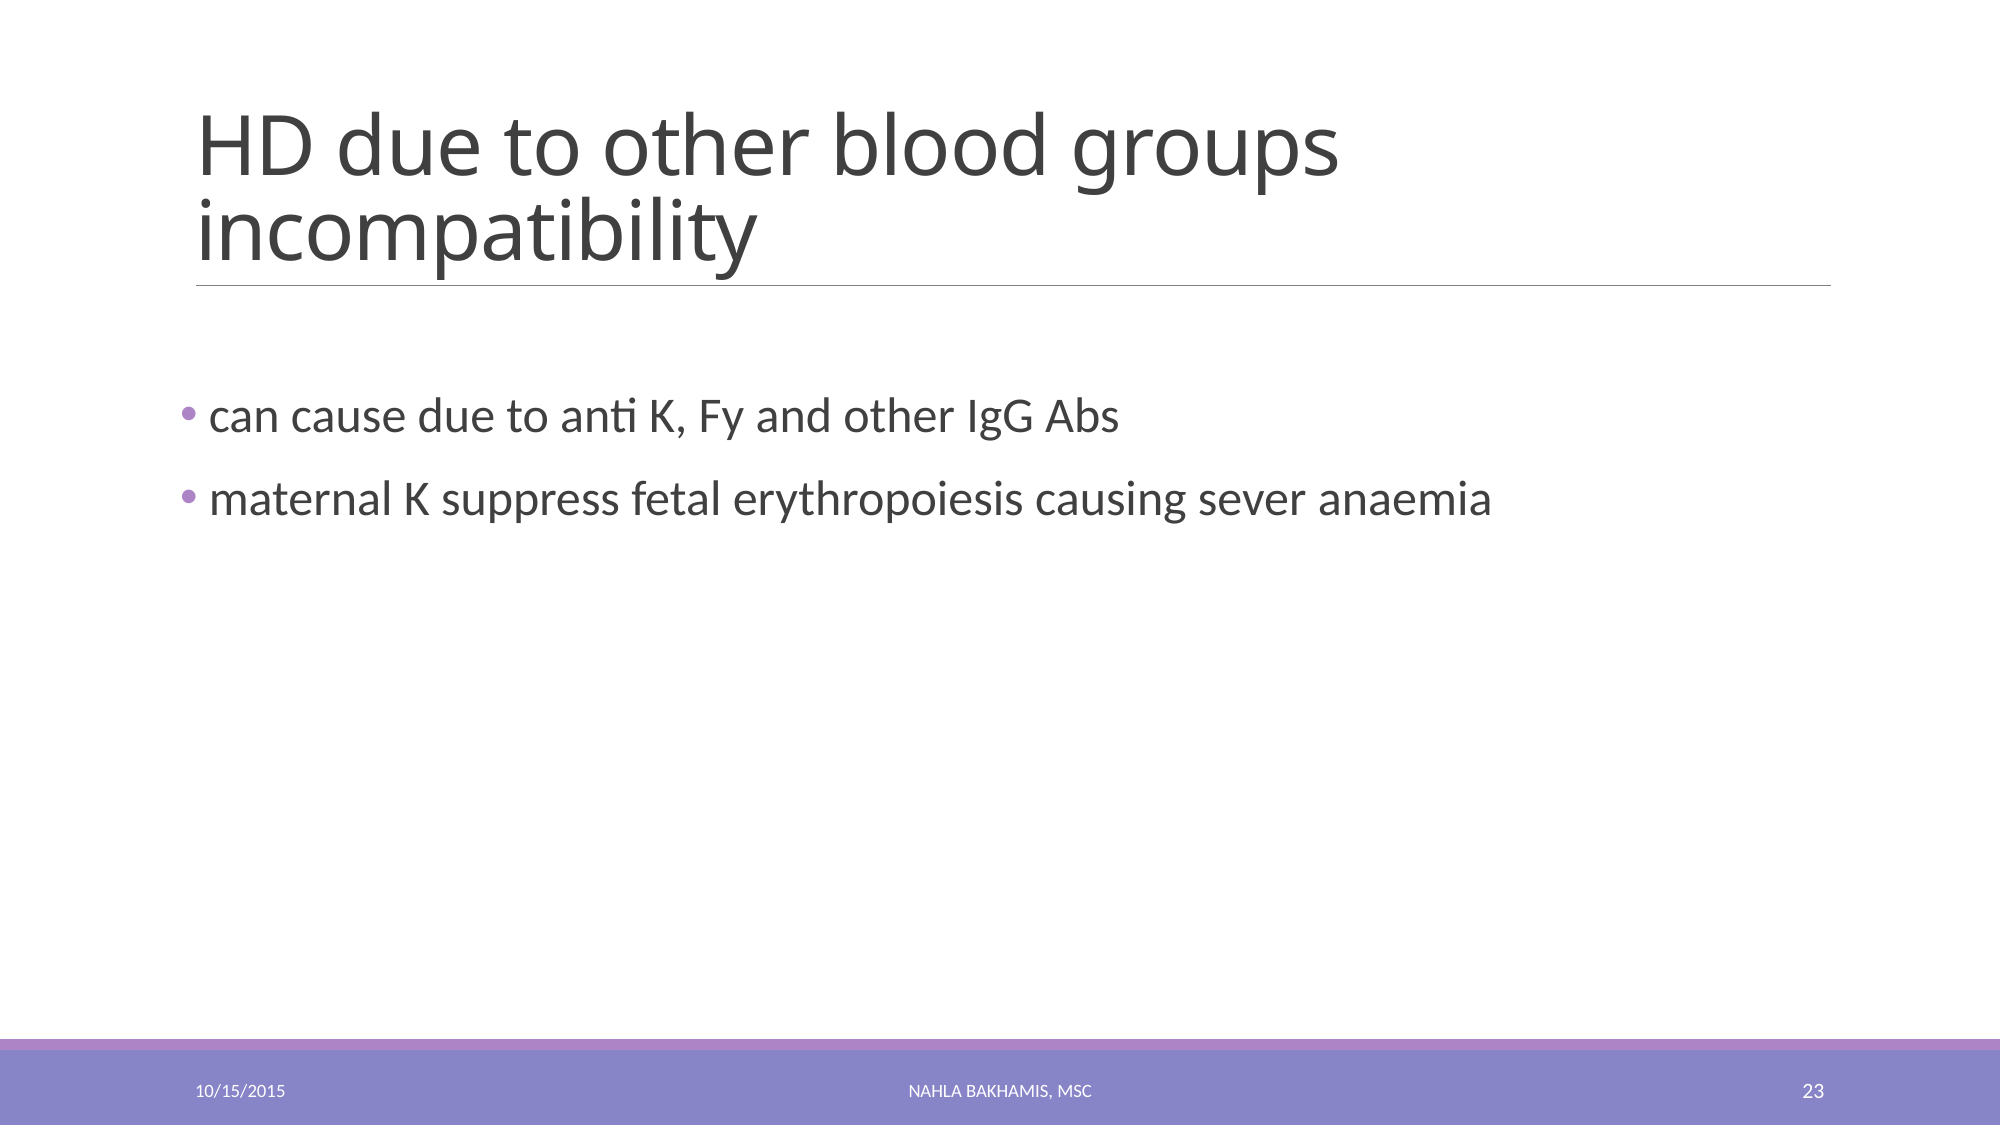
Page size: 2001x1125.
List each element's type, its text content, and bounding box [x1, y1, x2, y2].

footer NAHLA BAKHAMIS, MSc [604, 1059, 1396, 1120]
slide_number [180, 1059, 586, 1120]
list can cause due to anti K, Fy and other IgG Abs maternal K suppress fetal erythropoiesis causing sever anaemia [180, 302, 1830, 963]
title HD due to other blood groups incompatibility [180, 47, 1830, 285]
slide_number 23 [1624, 1059, 1840, 1120]
